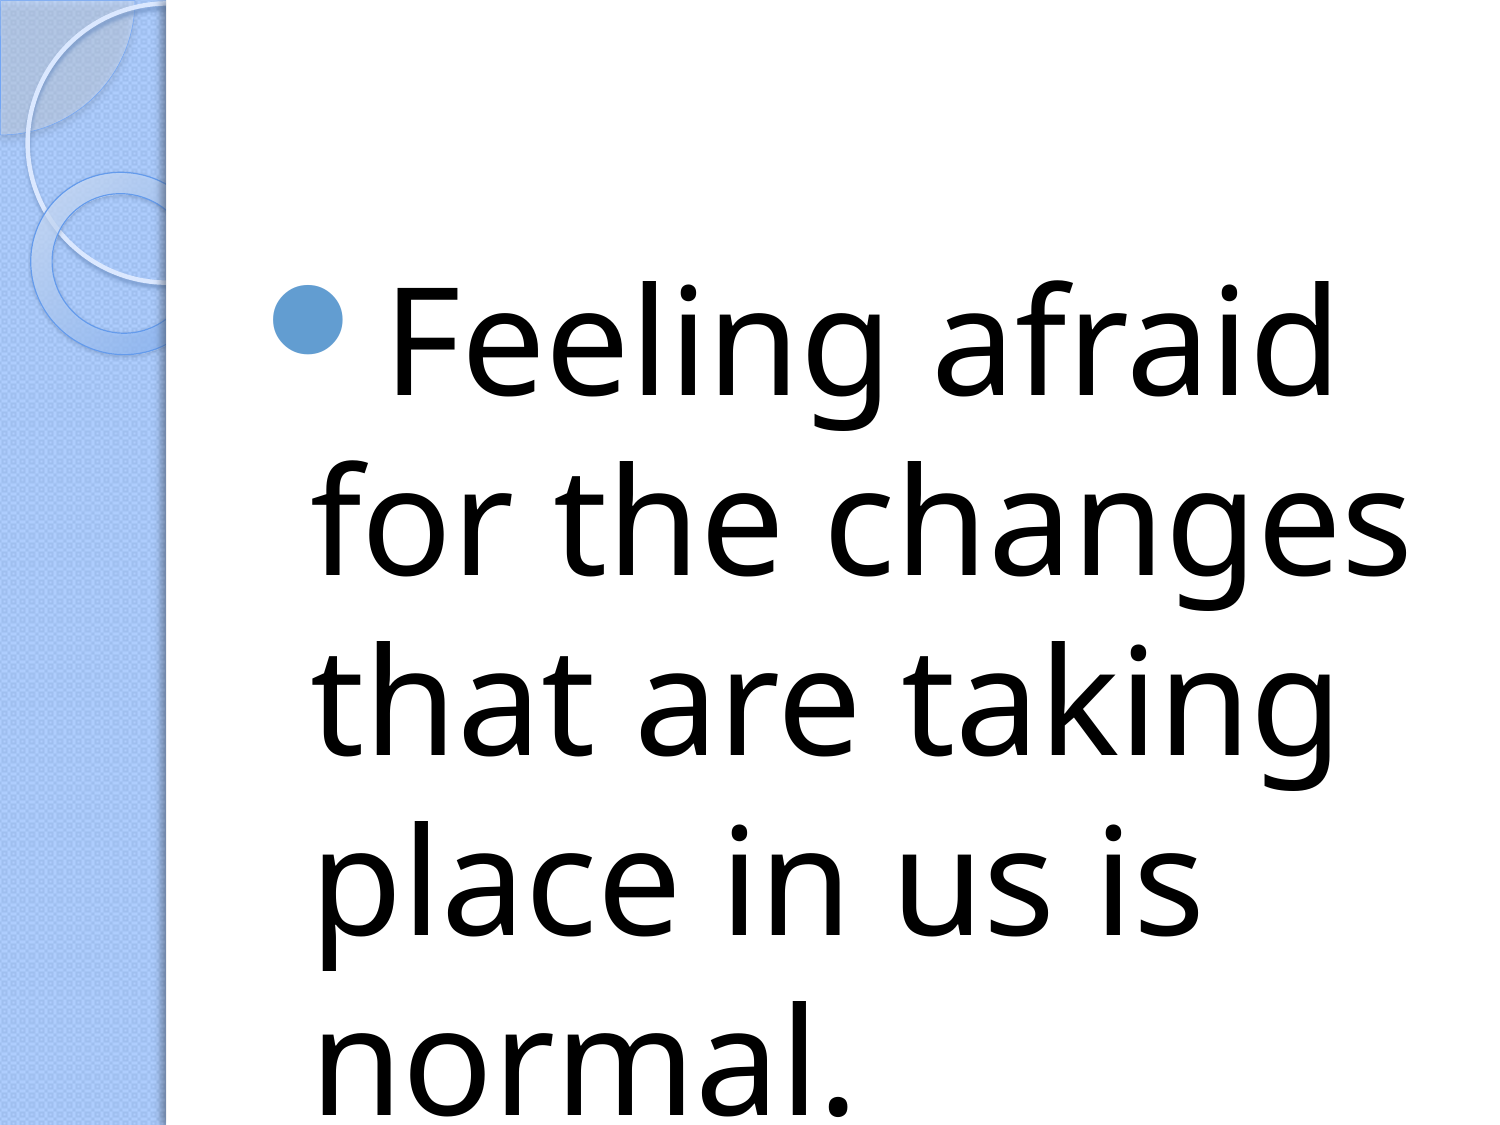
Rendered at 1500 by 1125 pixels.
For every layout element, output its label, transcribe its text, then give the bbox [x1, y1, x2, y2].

list Feeling afraid for the changes that are taking place in us is normal. [235, 237, 1466, 1025]
